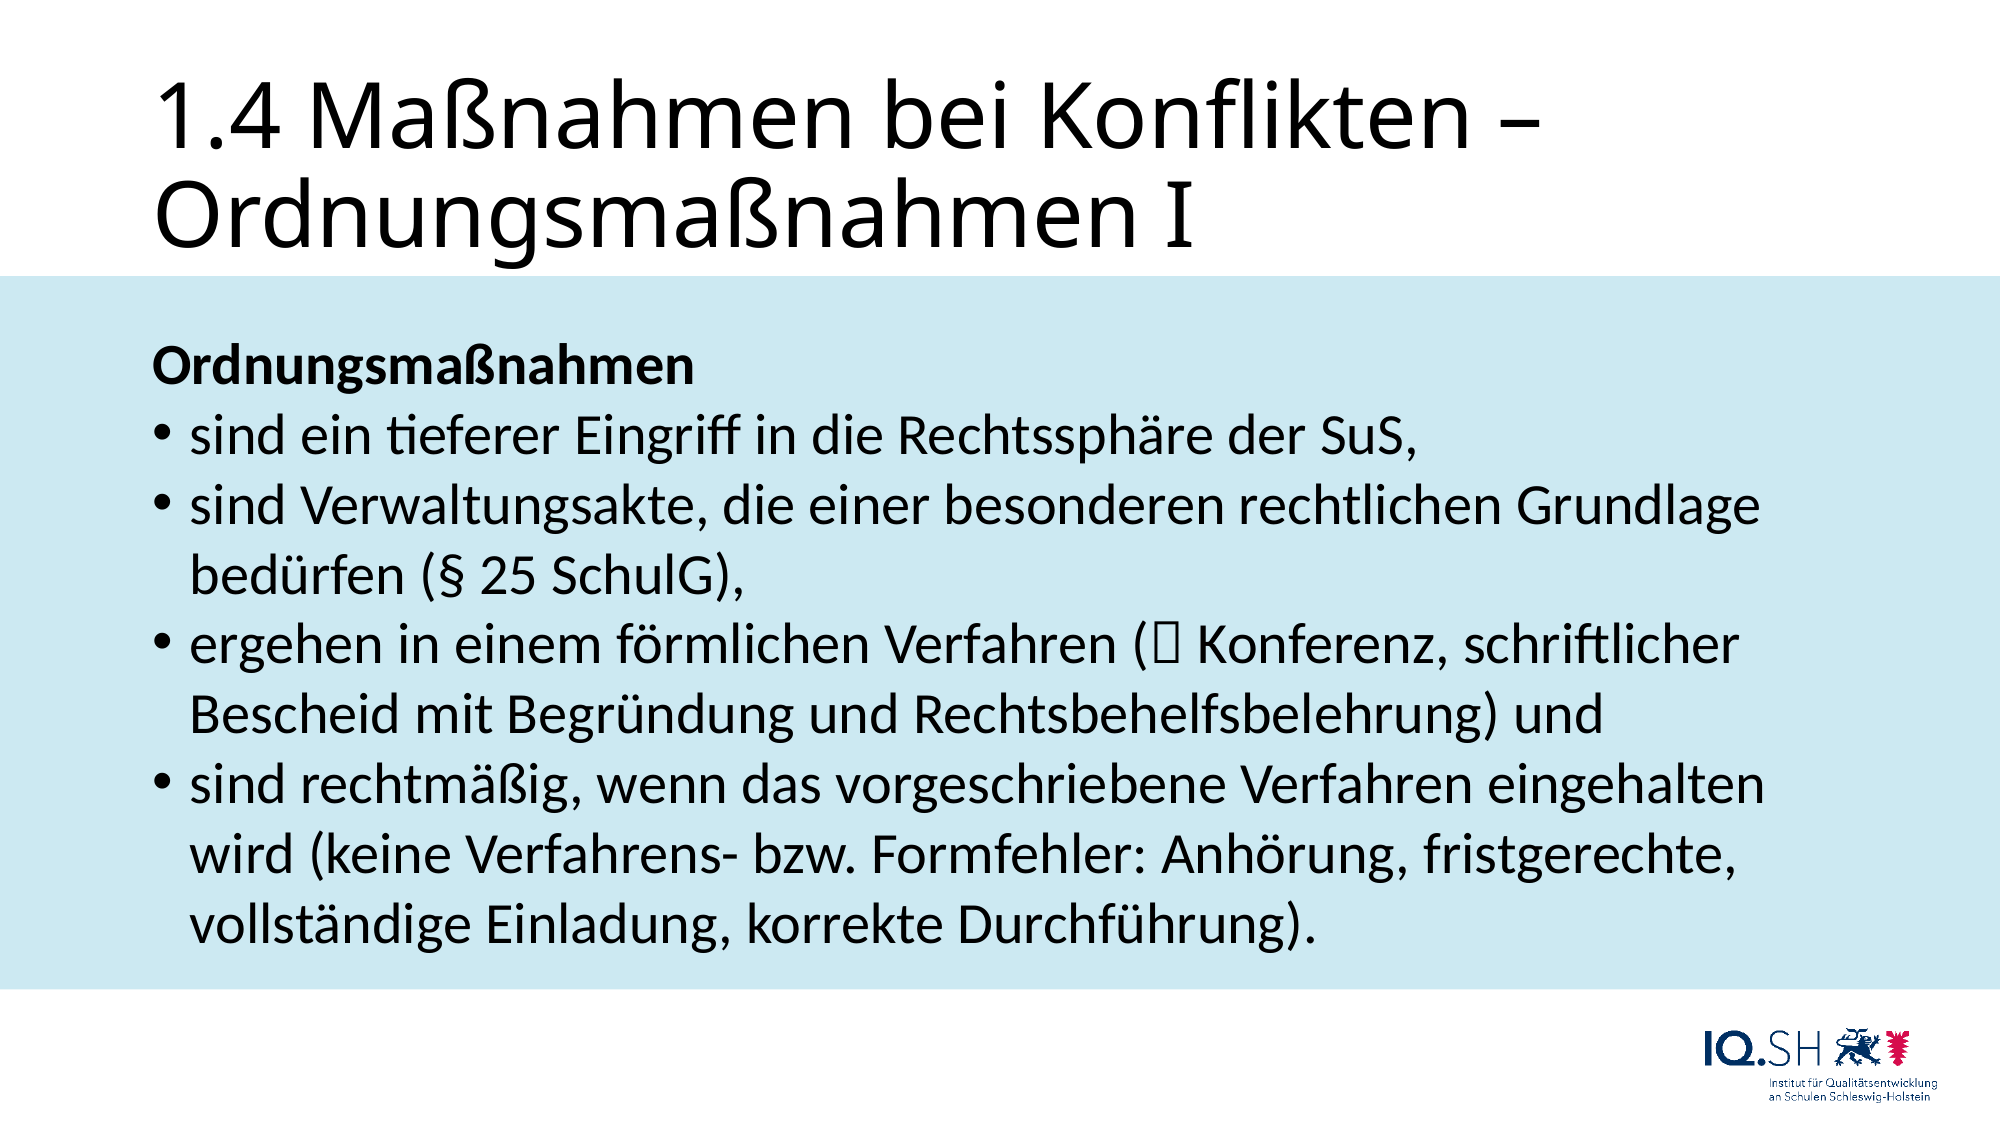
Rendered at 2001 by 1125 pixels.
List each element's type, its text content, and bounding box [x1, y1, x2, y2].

list Ordnungsmaßnahmen sind ein tieferer Eingriff in die Rechtssphäre der SuS, sind Verwaltungsakte, die einer besonderen rechtlichen Grundlage bedürfen (§ 25 SchulG), ergehen in einem förmlichen Verfahren ( Konferenz, schriftlicher Bescheid mit Begründung und Rechtsbehelfsbelehrung) und sind rechtmäßig, wenn das vorgeschriebene Verfahren eingehalten wird (keine Verfahrens- bzw. Formfehler: Anhörung, fristgerechte, vollständige Einladung, korrekte Durchführung). [137, 299, 1863, 982]
picture [1705, 1028, 1937, 1103]
title 1.4 Maßnahmen bei Konflikten – Ordnungsmaßnahmen I [137, 59, 1863, 278]
